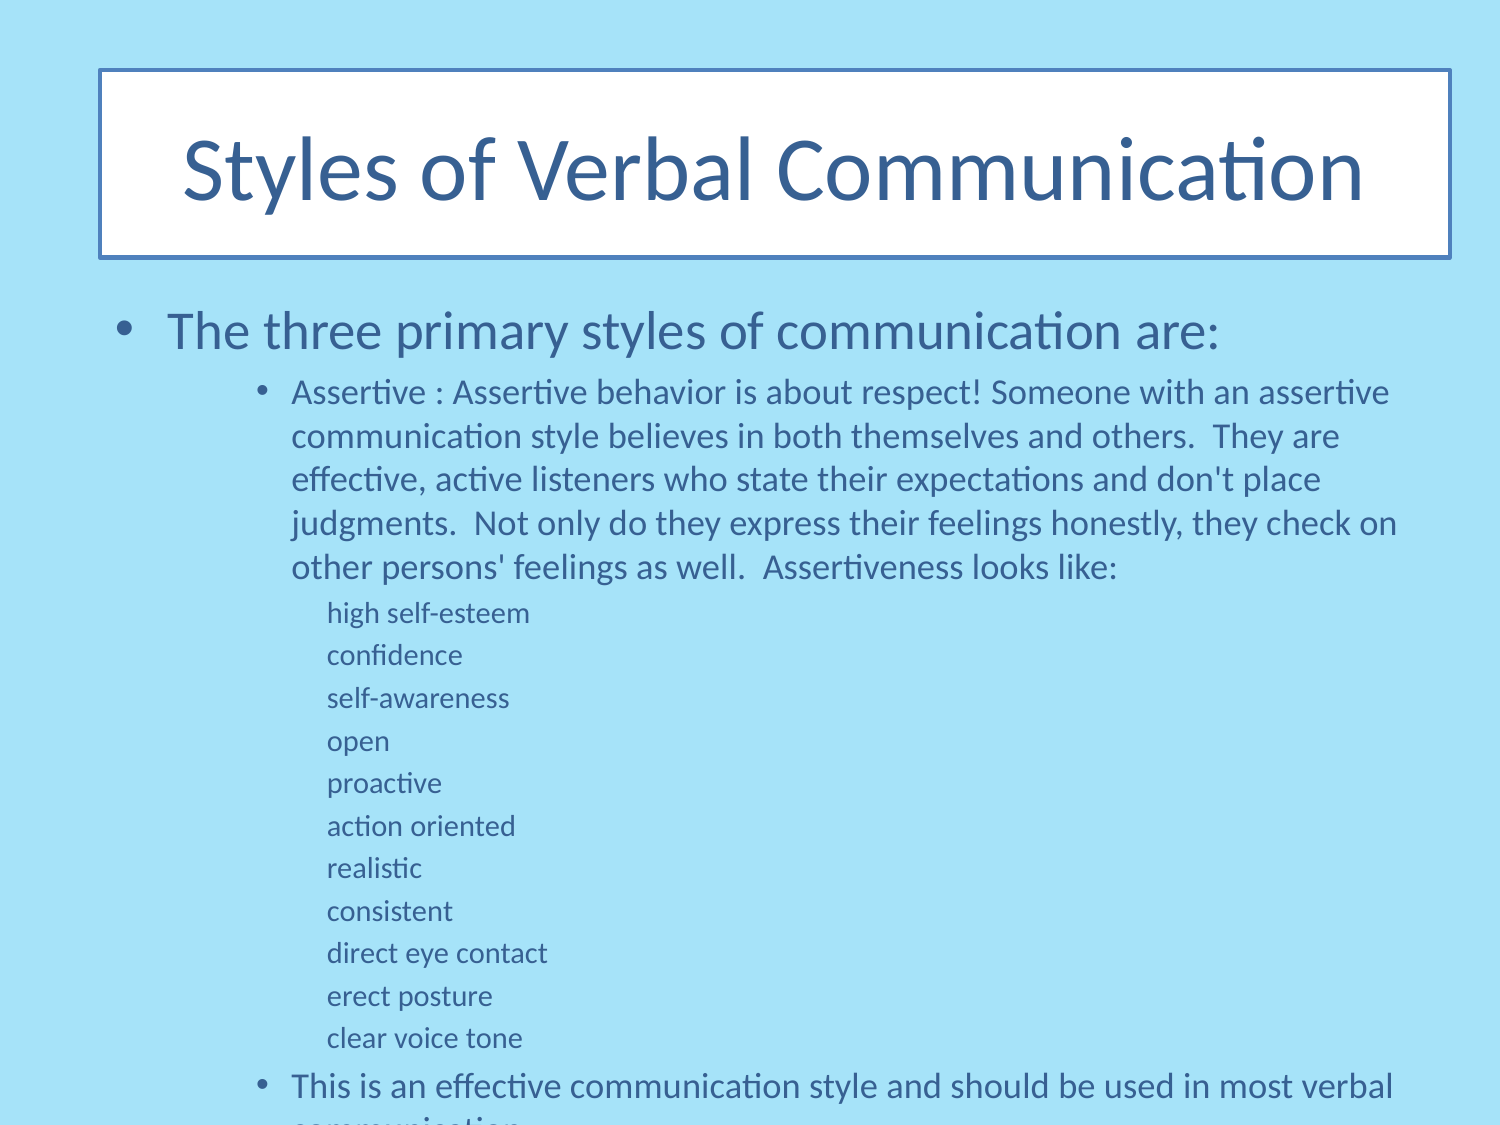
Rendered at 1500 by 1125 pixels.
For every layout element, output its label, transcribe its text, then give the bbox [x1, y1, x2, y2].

text_box The three primary styles of communication are: Assertive : Assertive behavior is about respect! Someone with an assertive communication style believes in both themselves and others. They are effective, active listeners who state their expectations and don't place judgments. Not only do they express their feelings honestly, they check on other persons' feelings as well. Assertiveness looks like: high self-esteem confidence self-awareness open proactive action oriented realistic consistent direct eye contact erect posture clear voice tone This is an effective communication style and should be used in most verbal communication. [99, 287, 1450, 1125]
text_box Styles of Verbal Communication [98, 68, 1452, 260]
